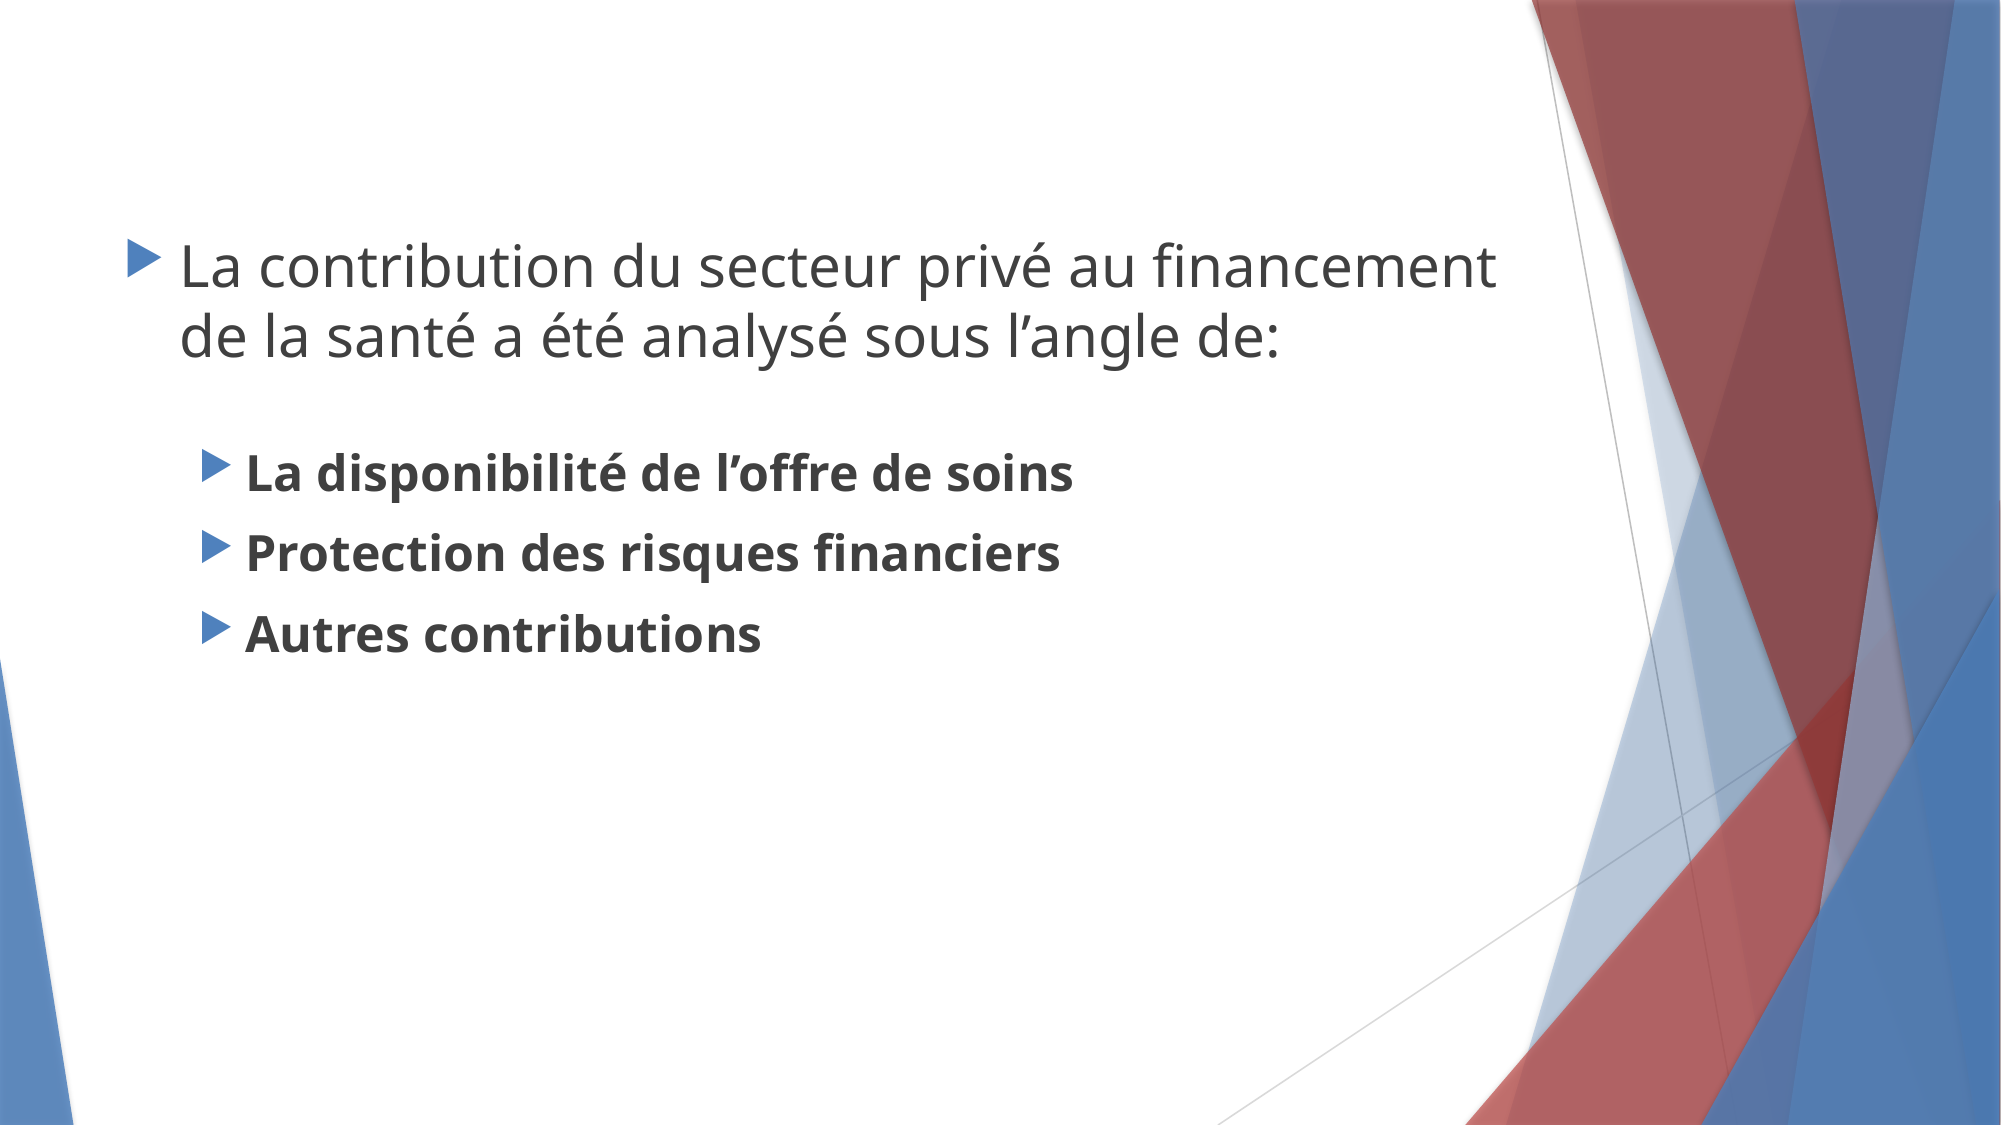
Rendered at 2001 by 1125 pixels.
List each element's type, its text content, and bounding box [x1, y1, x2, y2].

list La contribution du secteur privé au financement de la santé a été analysé sous l’angle de: La disponibilité de l’offre de soins Protection des risques financiers Autres contributions [108, 221, 1519, 859]
